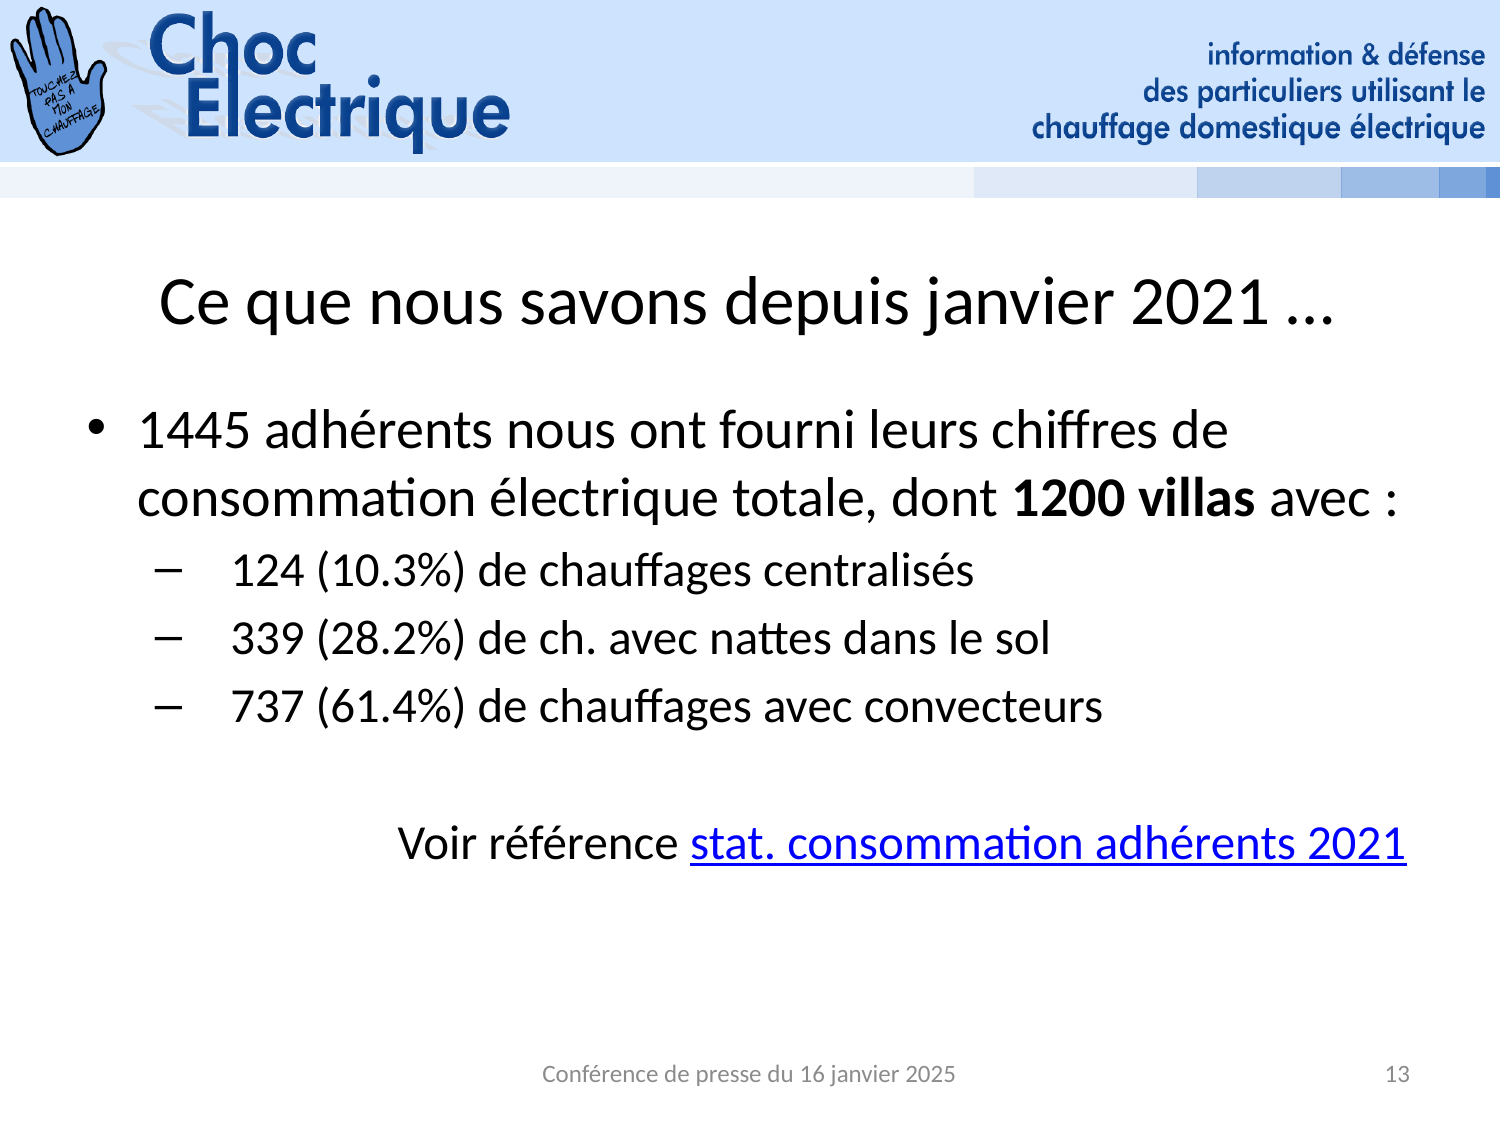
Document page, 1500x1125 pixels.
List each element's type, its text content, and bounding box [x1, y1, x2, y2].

slide_number 13 [1074, 1042, 1425, 1103]
list 1445 adhérents nous ont fourni leurs chiffres de consommation électrique totale, dont 1200 villas avec : 124 (10.3%) de chauffages centralisés 339 (28.2%) de ch. avec nattes dans le sol 737 (61.4%) de chauffages avec convecteurs Voir référence stat. consommation adhérents 2021 [71, 385, 1422, 934]
picture [0, 0, 1500, 210]
footer Conférence de presse du 16 janvier 2025 [512, 1042, 988, 1103]
title Ce que nous savons depuis janvier 2021 … [71, 219, 1422, 374]
